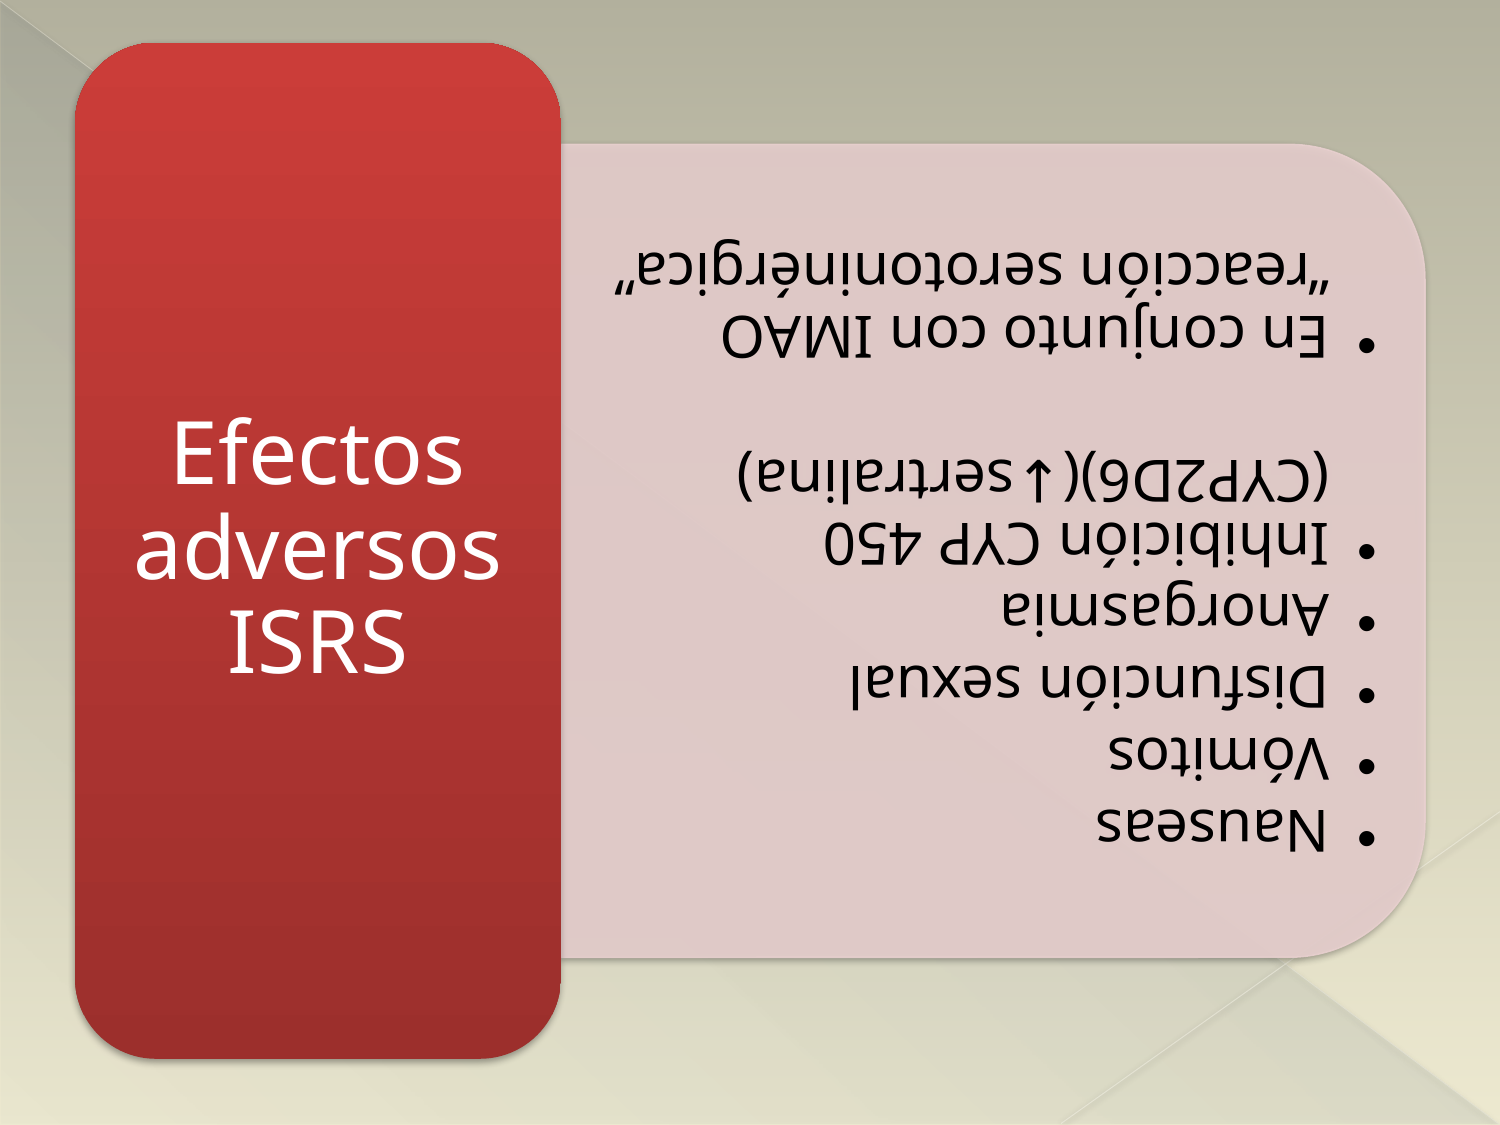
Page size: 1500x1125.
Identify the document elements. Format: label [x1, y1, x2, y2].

list [74, 42, 1426, 1060]
